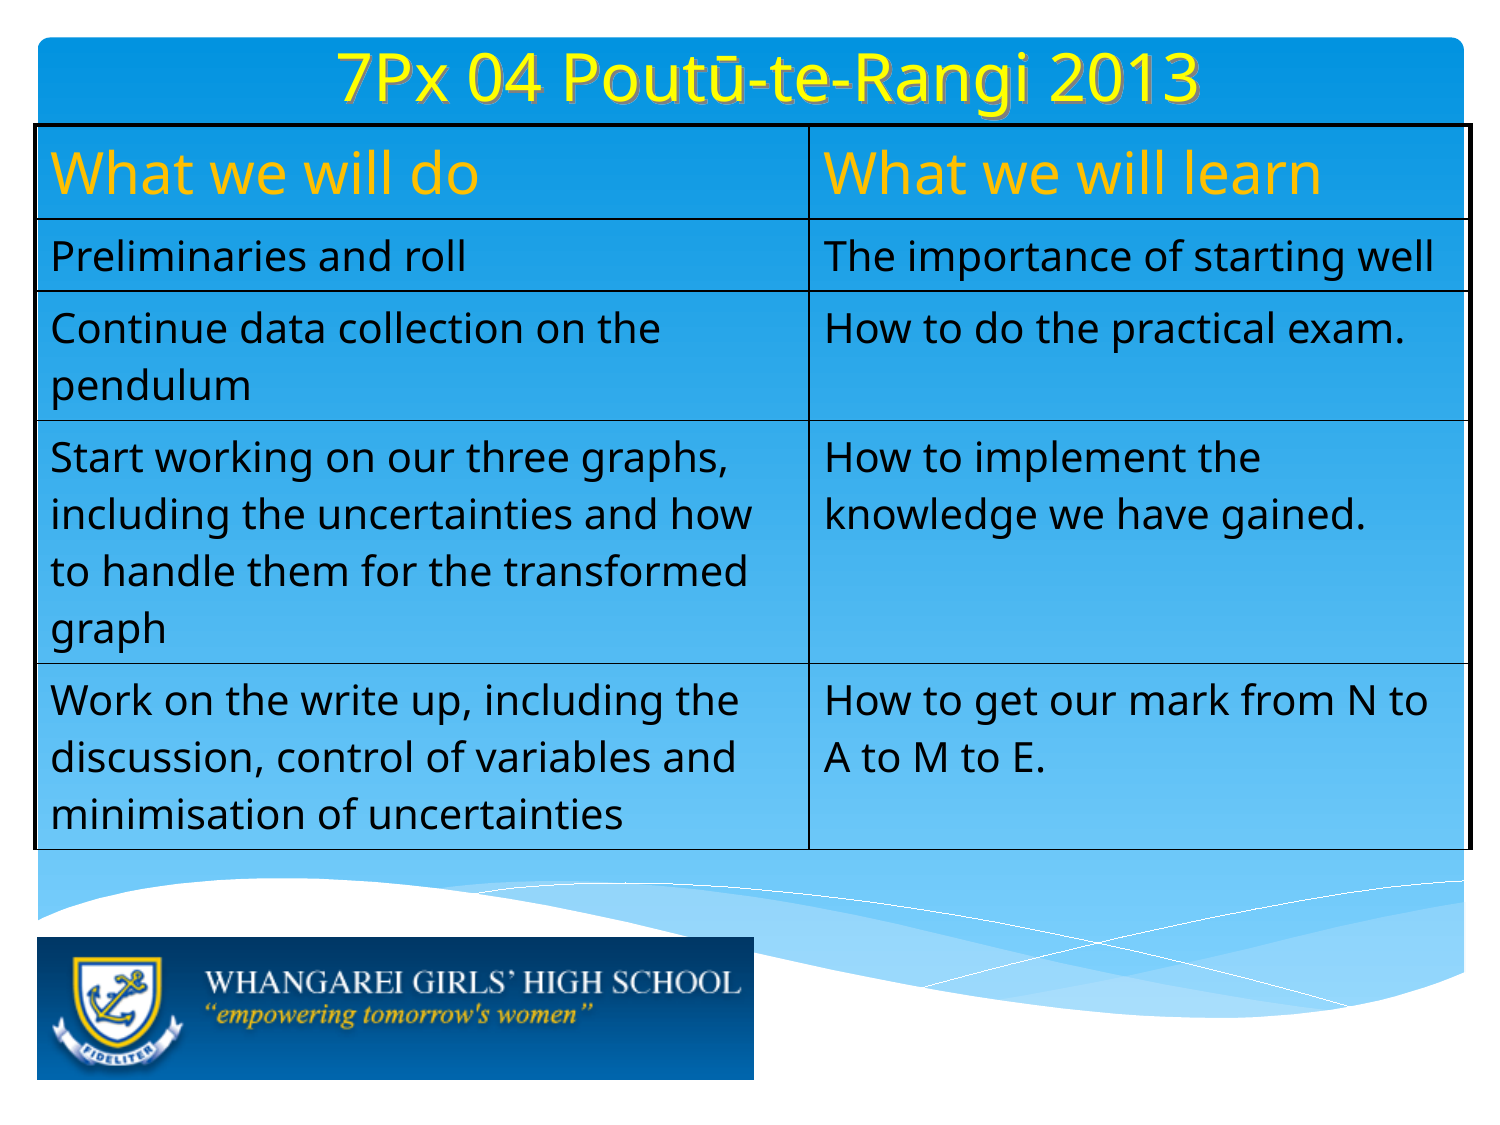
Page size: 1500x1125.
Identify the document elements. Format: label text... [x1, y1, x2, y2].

table_cell How to do the practical exam. [810, 292, 1468, 420]
table_cell Preliminaries and roll [37, 220, 808, 290]
table_cell How to get our mark from N to A to M to E. [810, 664, 1468, 849]
table_cell Work on the write up, including the discussion, control of variables and minimisation of uncertainties [37, 664, 808, 849]
table_header What we will do [37, 127, 808, 218]
table_cell How to implement the knowledge we have gained. [810, 421, 1468, 663]
table_cell Start working on our three graphs, including the uncertainties and how to handle them for the transformed graph [37, 421, 808, 663]
picture [37, 937, 754, 1080]
table_header What we will learn [810, 127, 1468, 218]
text_box 7Px 04 Poutū-te-Rangi 2013 [162, 24, 1375, 123]
table_cell Continue data collection on the pendulum [37, 292, 808, 420]
table_cell The importance of starting well [810, 220, 1468, 290]
